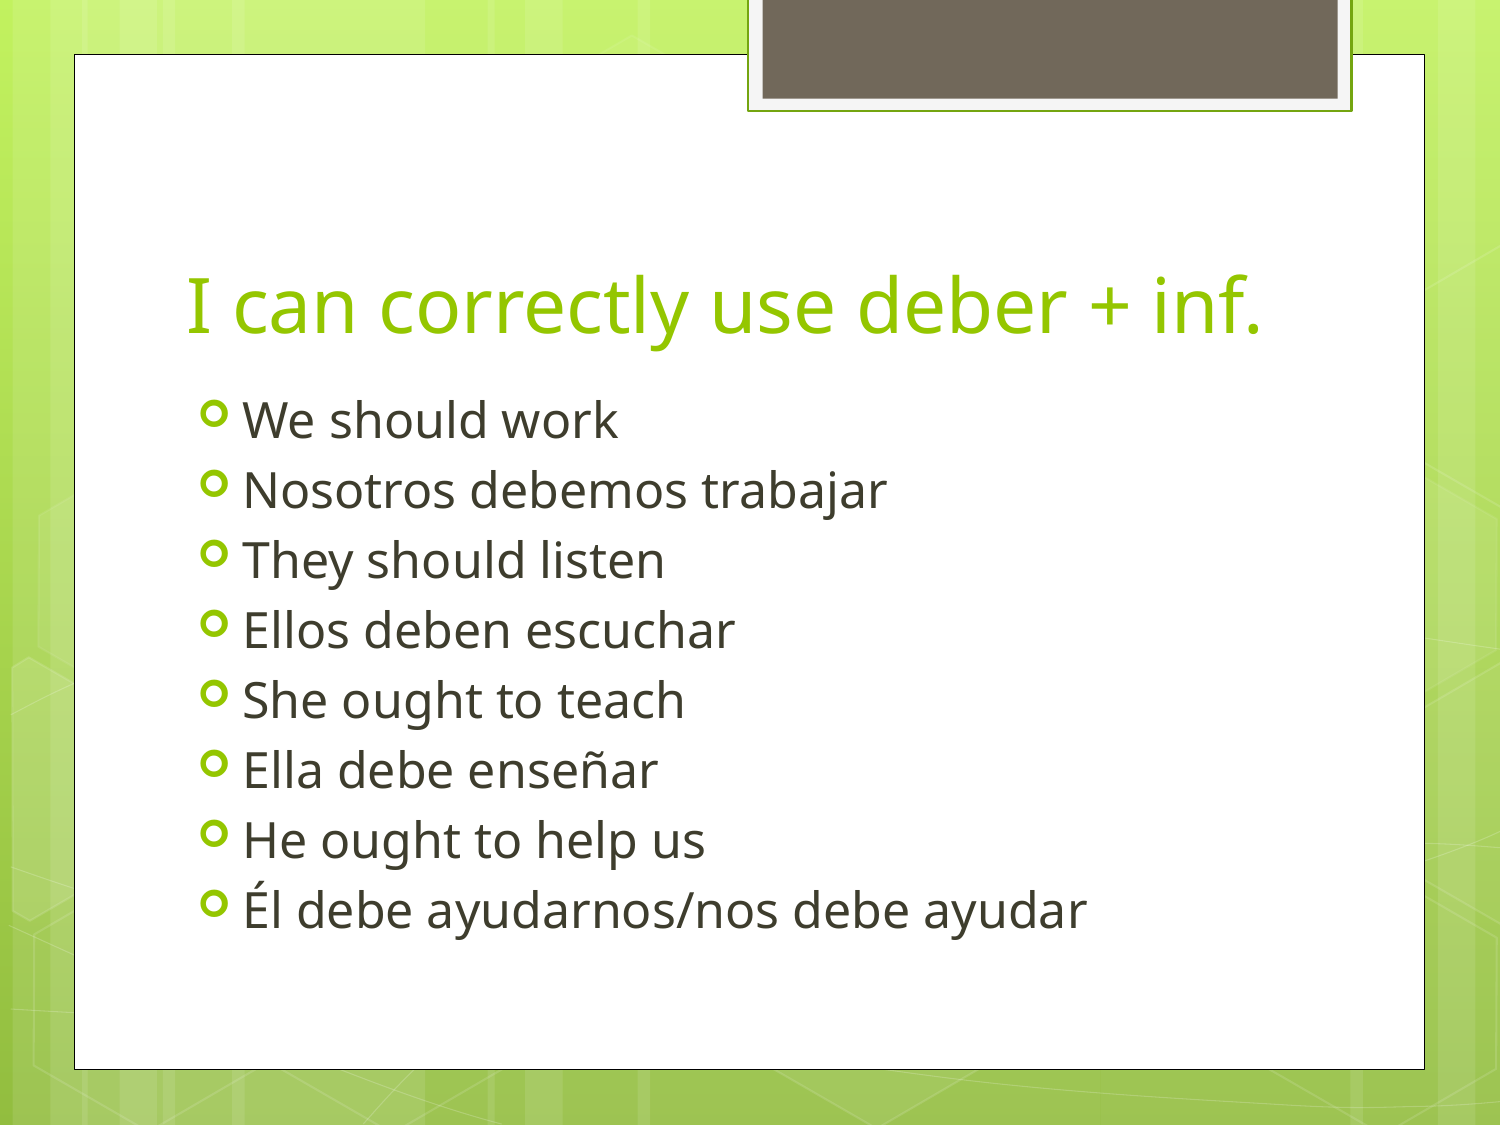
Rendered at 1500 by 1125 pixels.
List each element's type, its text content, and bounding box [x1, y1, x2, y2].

title I can correctly use deber + inf. [171, 168, 1324, 357]
list We should work Nosotros debemos trabajar They should listen Ellos deben escuchar She ought to teach Ella debe enseñar He ought to help us Él debe ayudarnos/nos debe ayudar [171, 381, 1283, 957]
